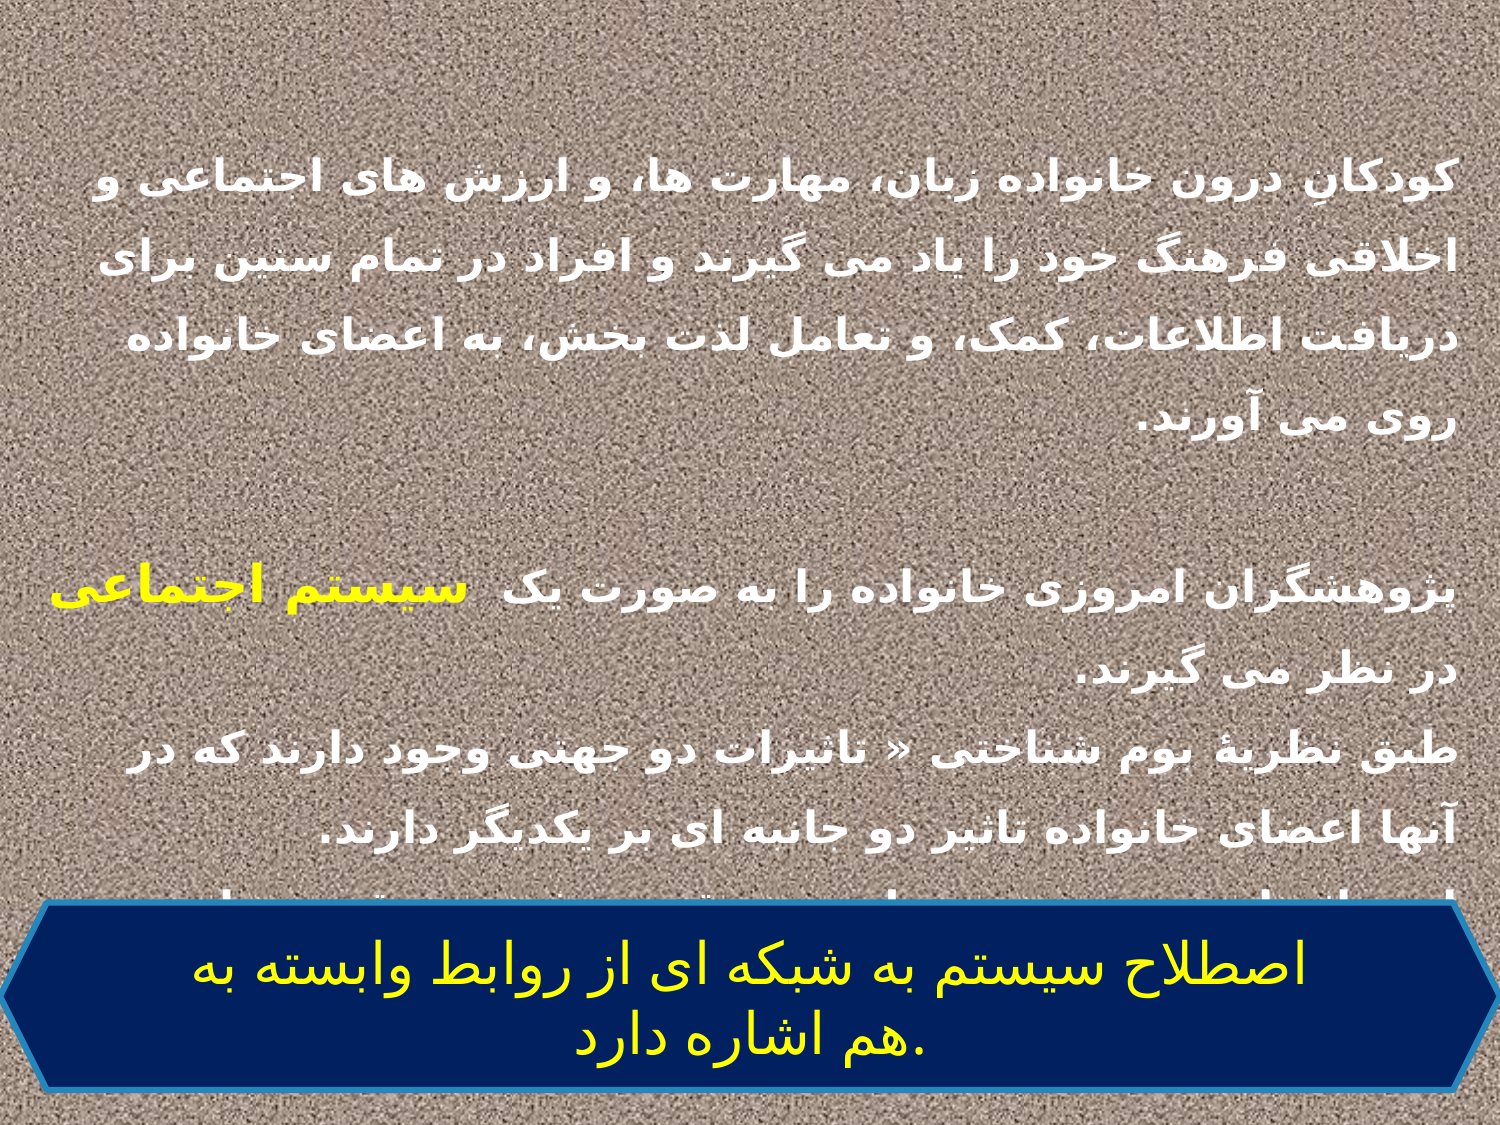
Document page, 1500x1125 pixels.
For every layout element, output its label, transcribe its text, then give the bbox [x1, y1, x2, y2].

picture [0, 0, 1500, 987]
list کودکانِ درون خانواده زبان، مهارت ها، و ارزش های اجتماعی و اخلاقی فرهنگ خود را یاد می گیرند و افراد در تمام سنین برای دریافت اطلاعات، کمک، و تعامل لذت بخش، به اعضای خانواده روی می آورند. پژوهشگران امروزی خانواده را به صورت یک سیستم اجتماعی در نظر می گیرند. طبق نظریۀ بوم شناختی « تاثیرات دو جهتی وجود دارند که در آنها اعضای خانواده تاثیر دو جانبه ای بر یکدیگر دارند. این تاثیرات سیستمی به طور مستقیم و غیر مستقیم عمل می کند. [24, 112, 1475, 939]
slide_number 34 [1417, 1068, 1494, 1114]
picture [0, 1006, 1500, 1125]
text_box اصطلاح سیستم به شبکه ای از روابط وابسته به هم اشاره دارد. [0, 899, 1500, 1094]
footer www.modirkade.ir [212, 1050, 904, 1095]
